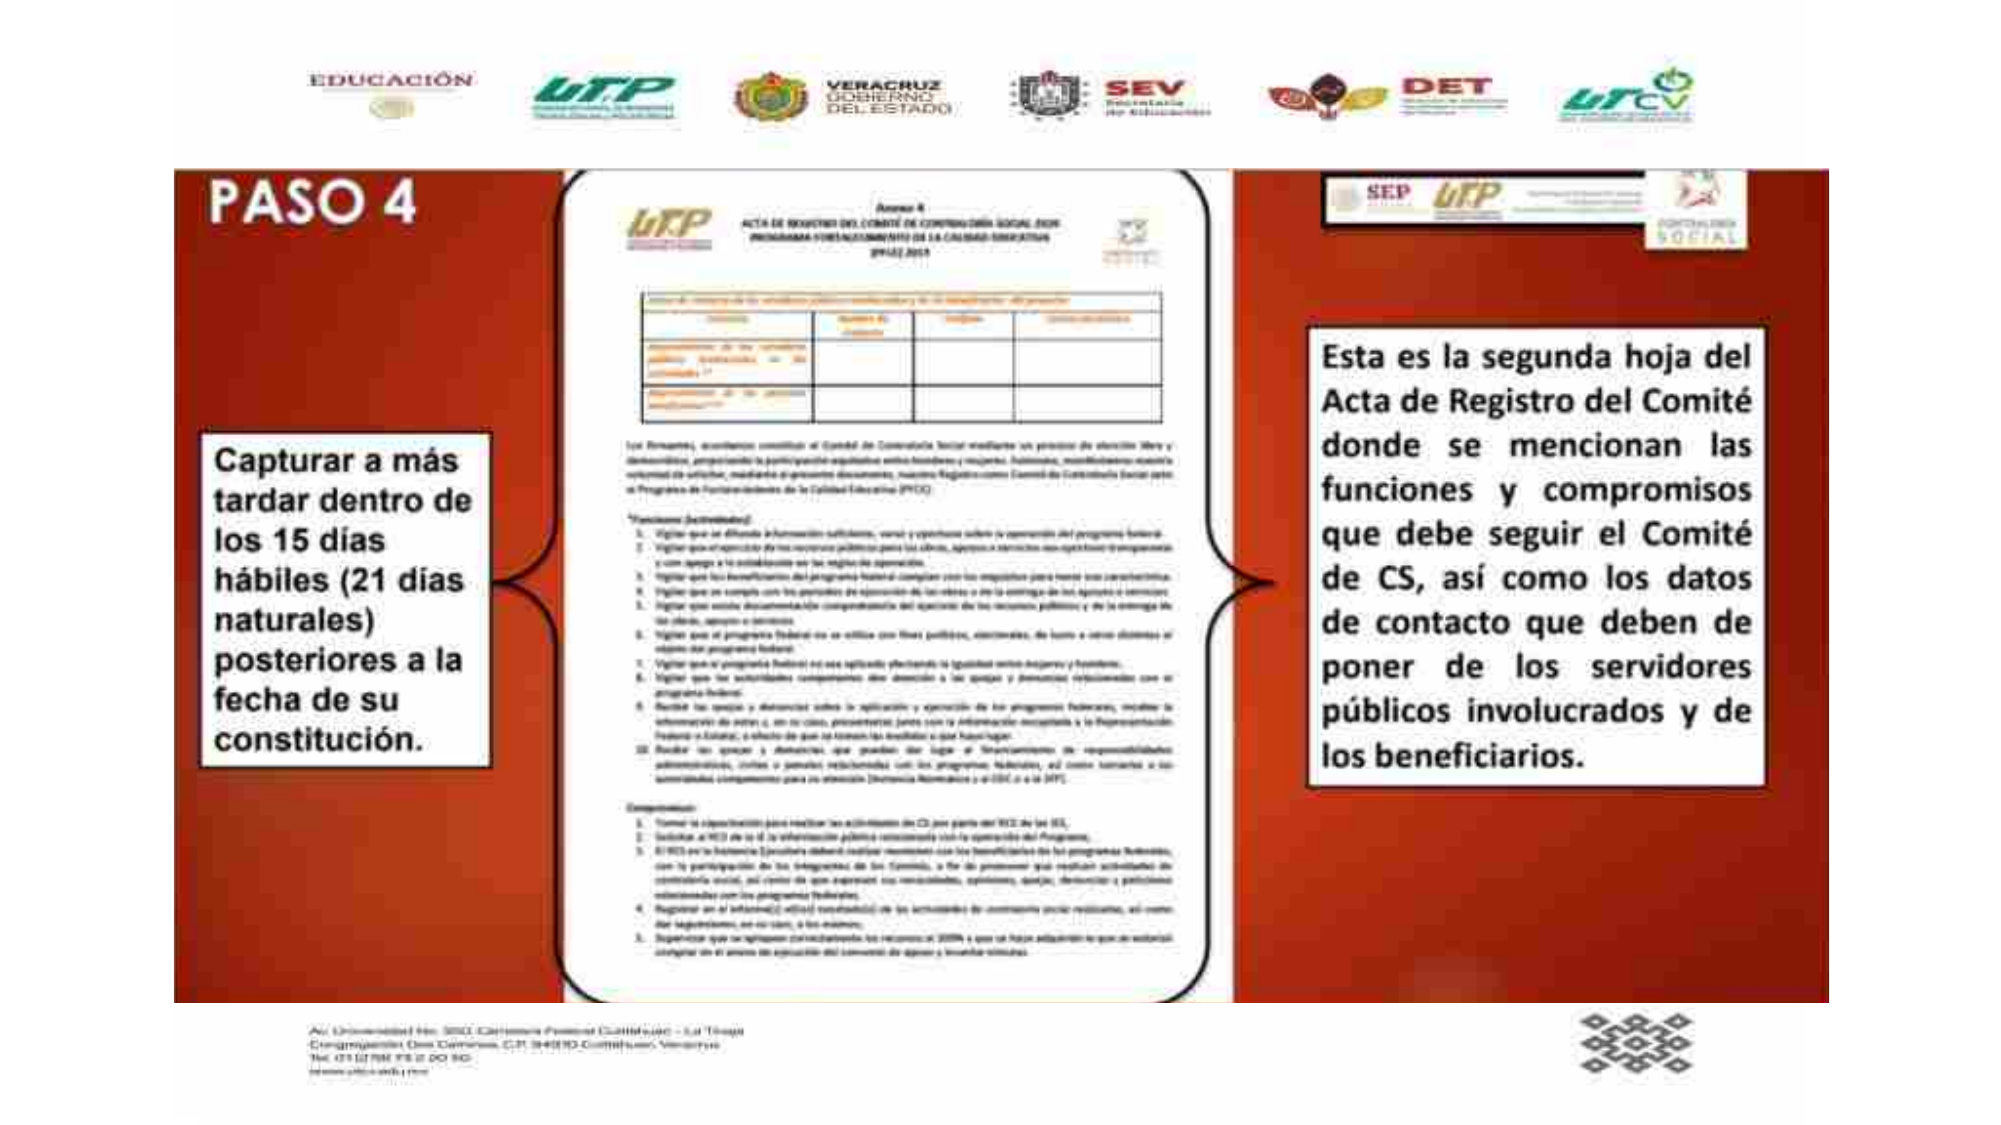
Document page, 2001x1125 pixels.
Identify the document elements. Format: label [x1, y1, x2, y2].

picture [173, 0, 1830, 1125]
